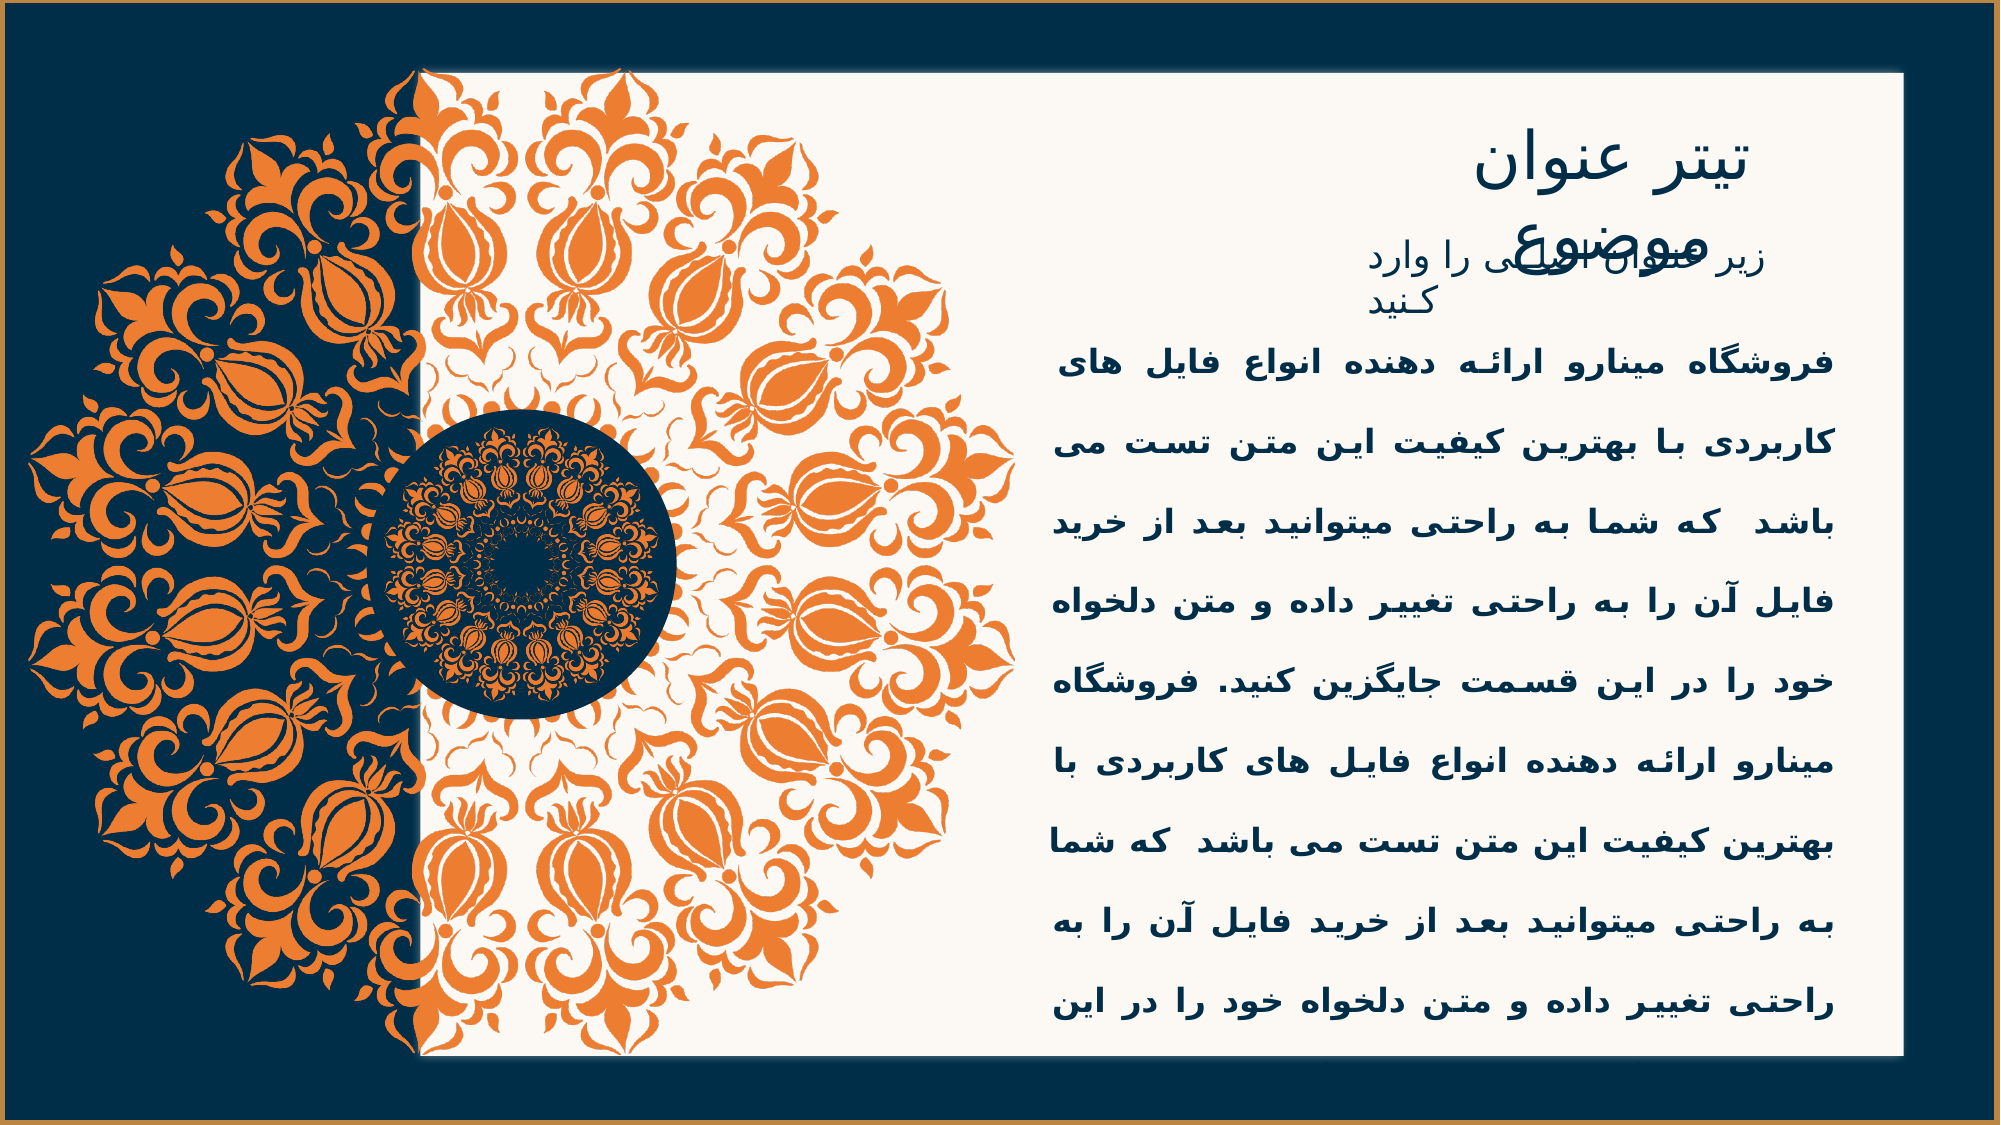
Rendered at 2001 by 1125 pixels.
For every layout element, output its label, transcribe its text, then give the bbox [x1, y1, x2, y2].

text_box تیتر عنوان موضوع [1371, 105, 1853, 281]
text_box زیر عنـوان اصلــی را وارد کـنید [1352, 223, 1853, 329]
text_box فروشگاه مینارو ارائه دهنده انواع فایل های کاربردی با بهترین کیفیت این متن تست می باشد که شما به راحتی میتوانید بعد از خرید فایل آن را به راحتی تغییر داده و متن دلخواه خود را در این قسمت جایگزین کنید. فروشگاه مینارو ارائه دهنده انواع فایل های کاربردی با بهترین کیفیت این متن تست می باشد که شما به راحتی میتوانید بعد از خرید فایل آن را به راحتی تغییر داده و متن دلخواه خود را در این قسمت جایگزین کنید. فروشگاه مینارو ارائه دهنده انواع فایل های کاربردی با بهترین کیفیت این متن تست می باشد. [1032, 292, 1851, 1125]
picture [28, 68, 1015, 1055]
